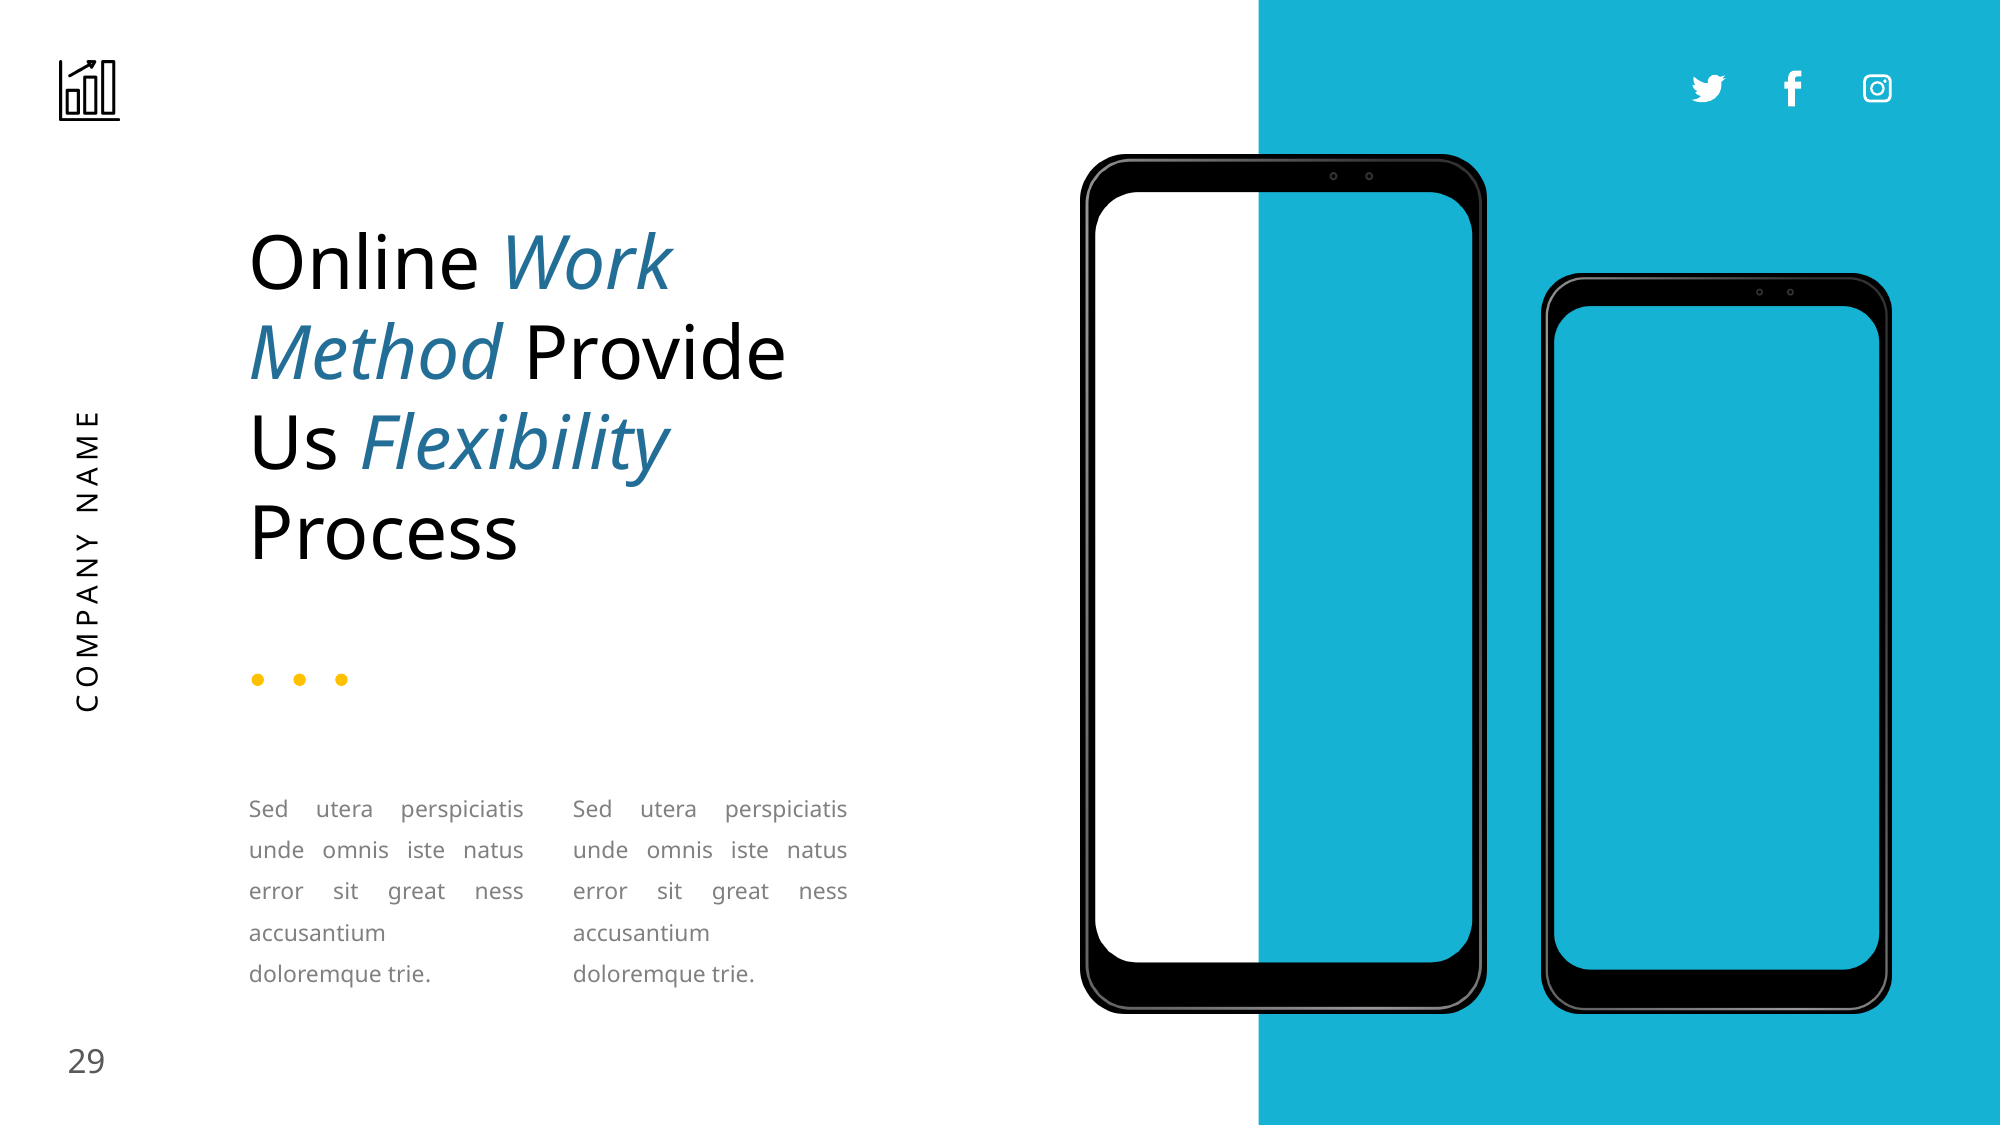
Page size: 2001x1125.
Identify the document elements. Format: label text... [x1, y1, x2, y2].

text_box Sed utera perspiciatis unde omnis iste natus error sit great ness accusantium doloremque trie. [558, 773, 863, 995]
text_box Online Work Method Provide Us Flexibility Process [234, 207, 886, 582]
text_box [1691, 70, 1892, 107]
text_box COMPANY NAME [61, 330, 111, 795]
picture [1080, 154, 1487, 1014]
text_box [251, 673, 348, 686]
text_box Sed utera perspiciatis unde omnis iste natus error sit great ness accusantium doloremque trie. [234, 773, 539, 995]
picture [59, 60, 120, 121]
picture [1541, 273, 1892, 1014]
